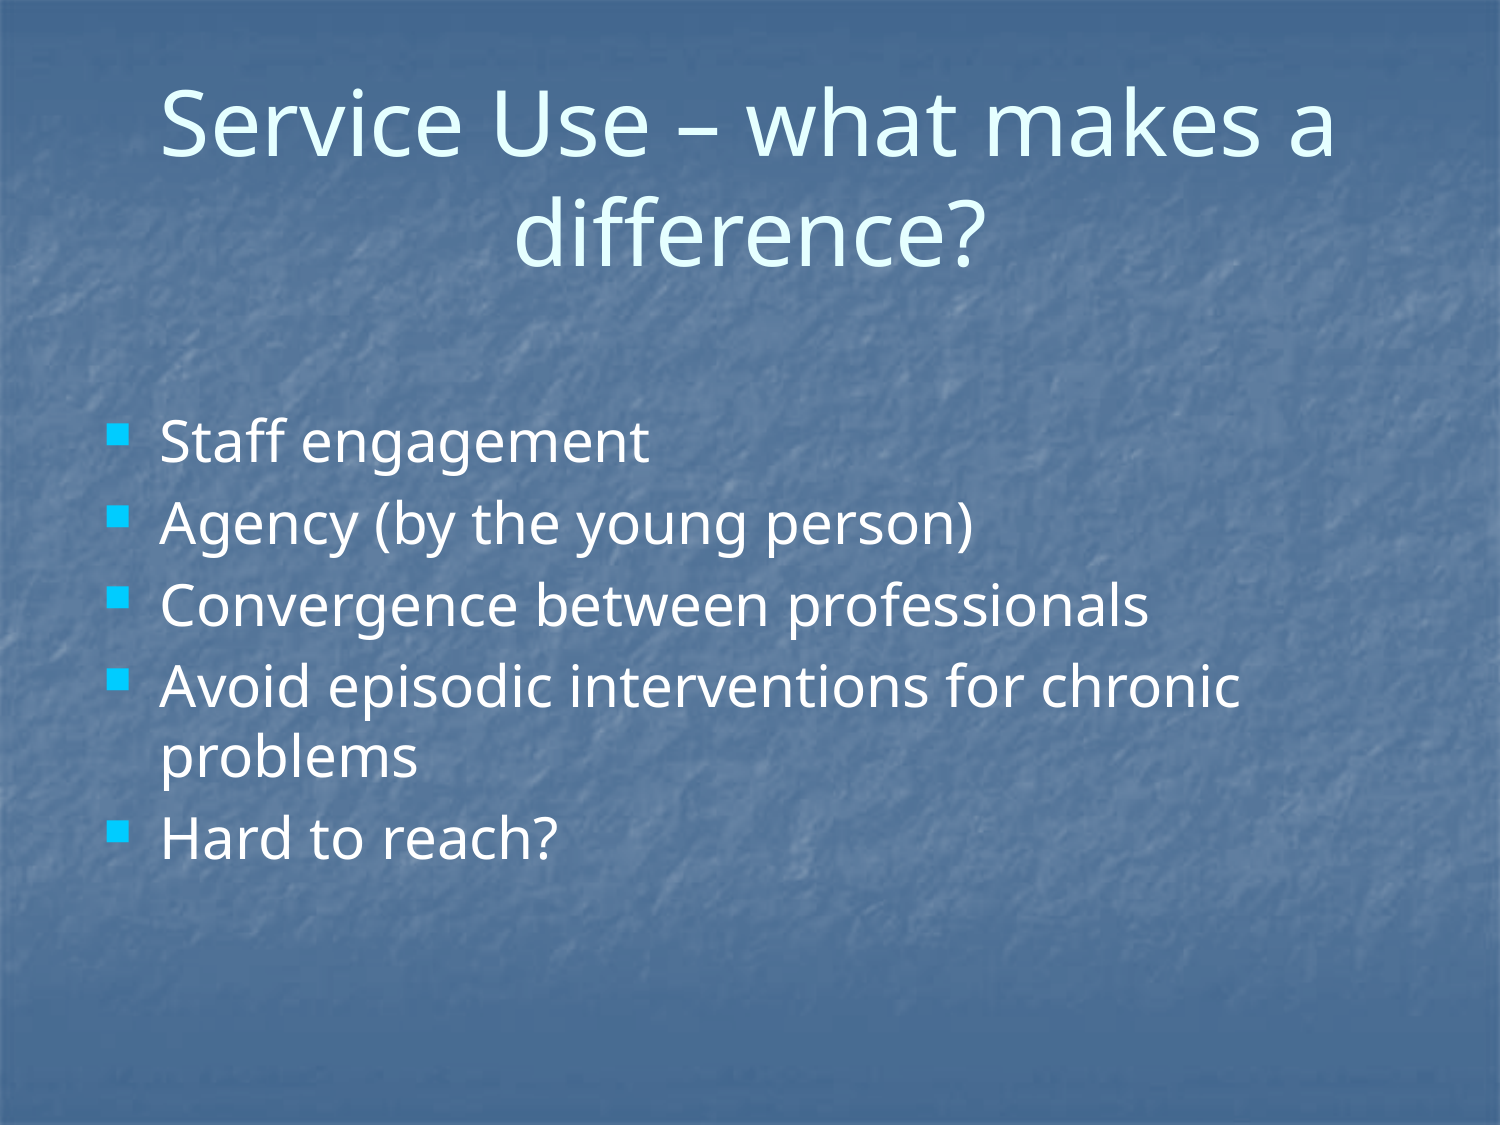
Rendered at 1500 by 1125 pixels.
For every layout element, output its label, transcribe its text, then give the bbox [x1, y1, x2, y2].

title Service Use – what makes a difference? [74, 62, 1426, 288]
list Staff engagement Agency (by the young person) Convergence between professionals Avoid episodic interventions for chronic problems Hard to reach? [88, 396, 1449, 941]
